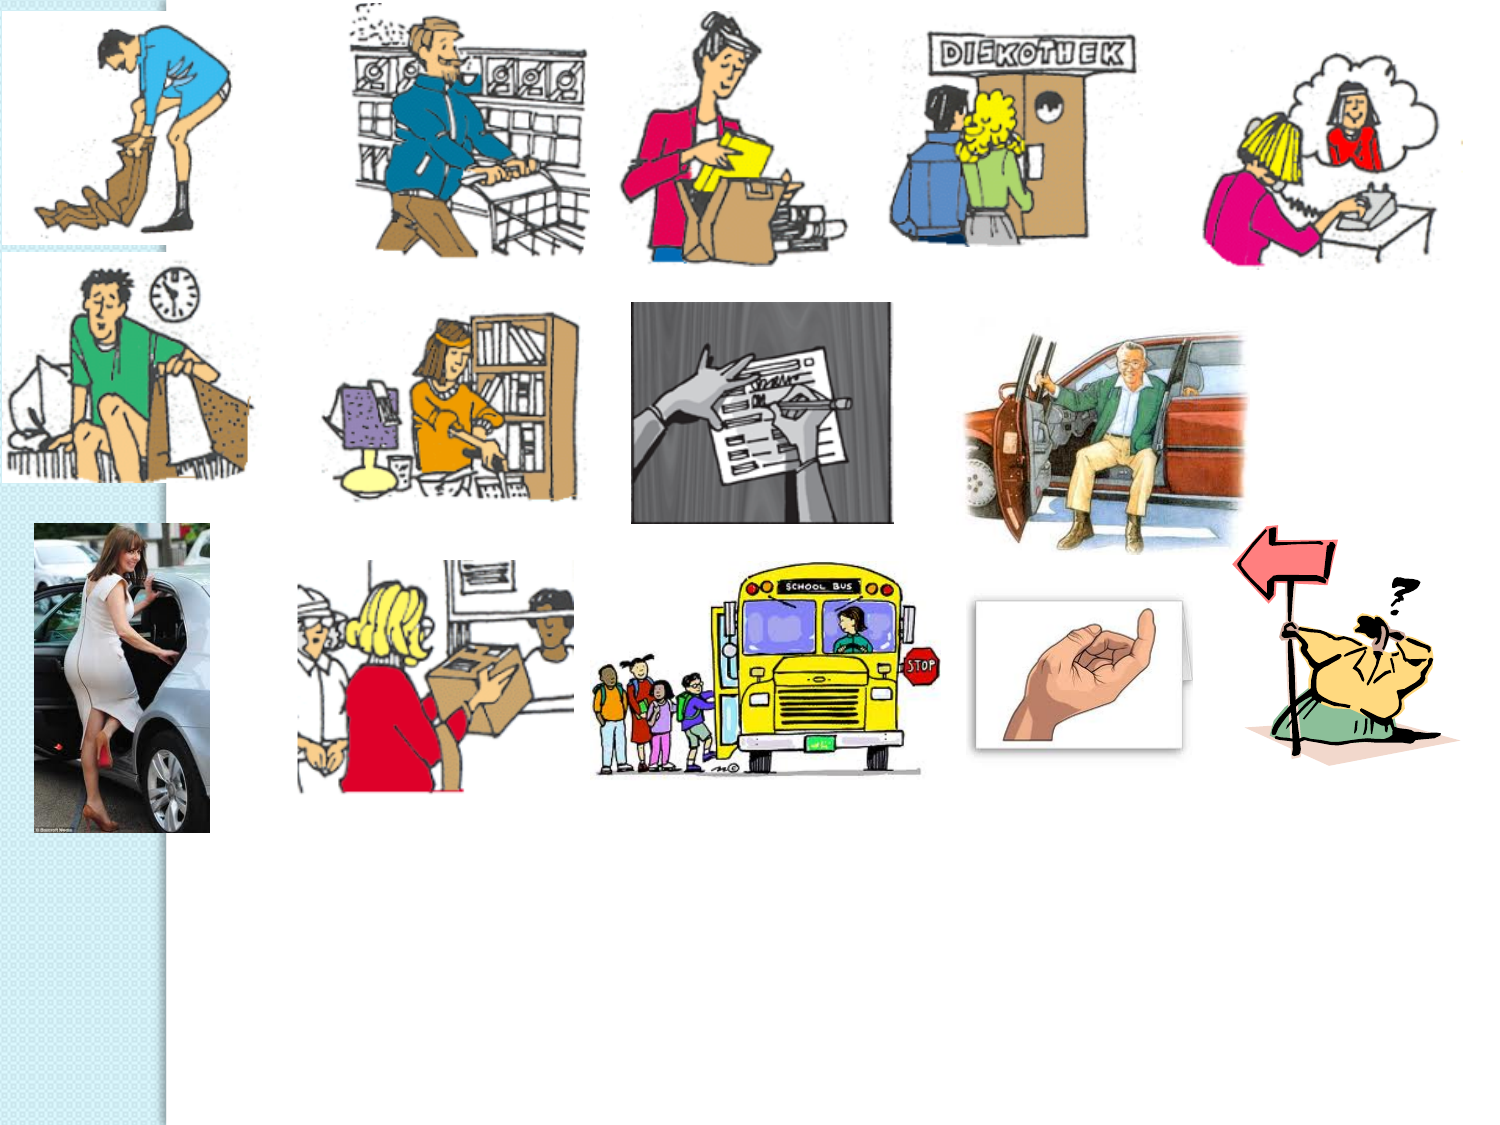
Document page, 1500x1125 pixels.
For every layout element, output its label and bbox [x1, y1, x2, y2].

picture [345, 3, 591, 262]
picture [956, 316, 1463, 769]
picture [290, 560, 574, 796]
picture [966, 561, 1193, 789]
picture [630, 302, 894, 524]
picture [2, 252, 263, 483]
picture [1192, 30, 1463, 271]
picture [311, 299, 609, 515]
picture [590, 561, 941, 781]
picture [612, 11, 1143, 267]
picture [1, 11, 242, 245]
picture [34, 523, 210, 833]
